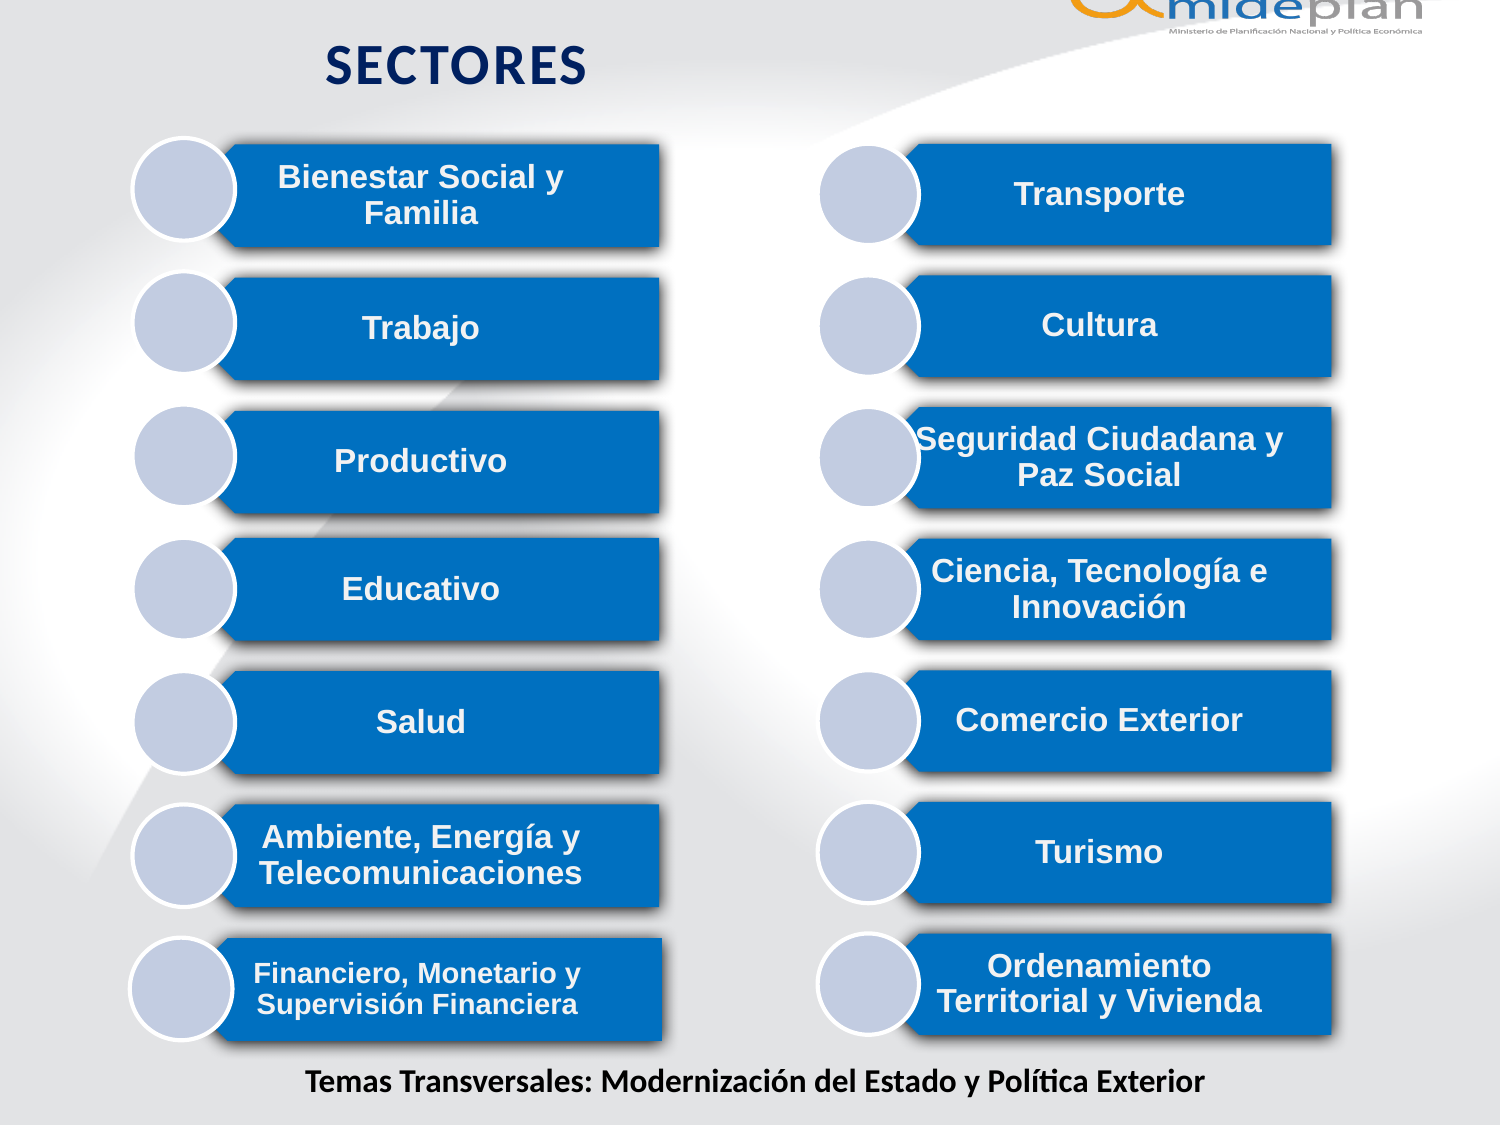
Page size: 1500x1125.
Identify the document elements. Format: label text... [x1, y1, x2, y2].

picture [1045, 0, 1447, 48]
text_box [135, 1046, 1377, 1101]
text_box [38, 137, 754, 1041]
text_box SECTORES [41, 19, 910, 104]
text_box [726, 143, 1423, 1036]
